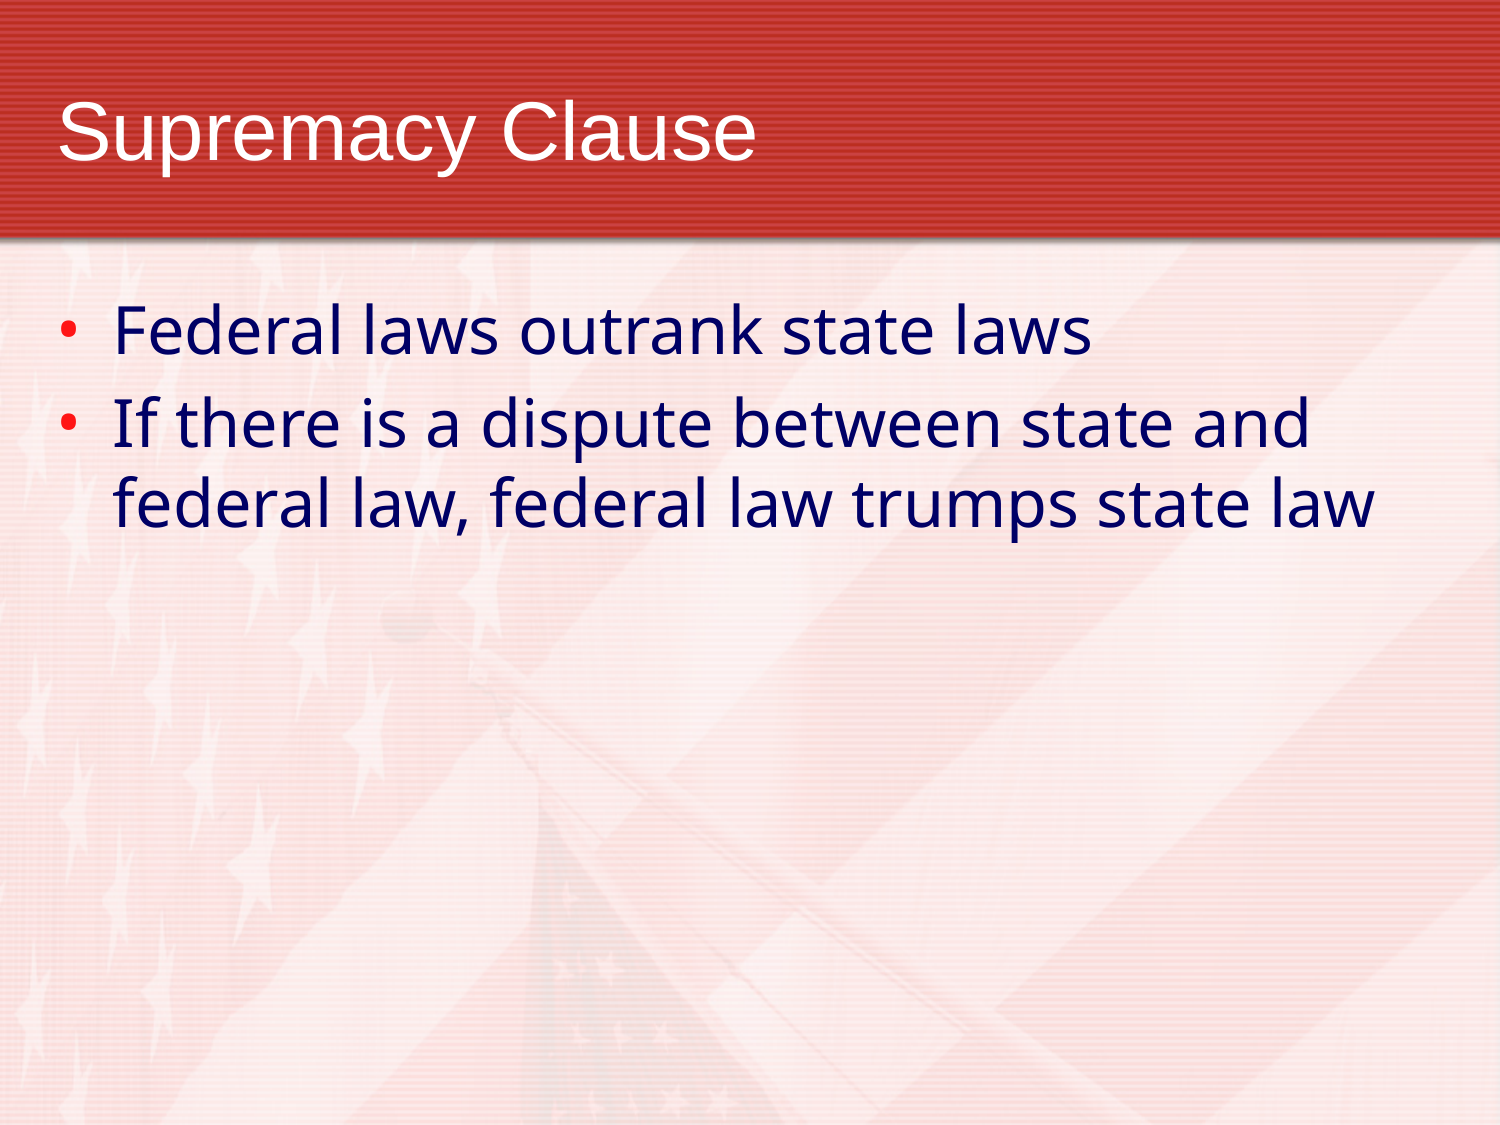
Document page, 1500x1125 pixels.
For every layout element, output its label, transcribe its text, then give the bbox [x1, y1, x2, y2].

title Supremacy Clause [41, 42, 1459, 186]
picture [0, 0, 1500, 1125]
list Federal laws outrank state laws If there is a dispute between state and federal law, federal law trumps state law [41, 279, 1459, 1094]
